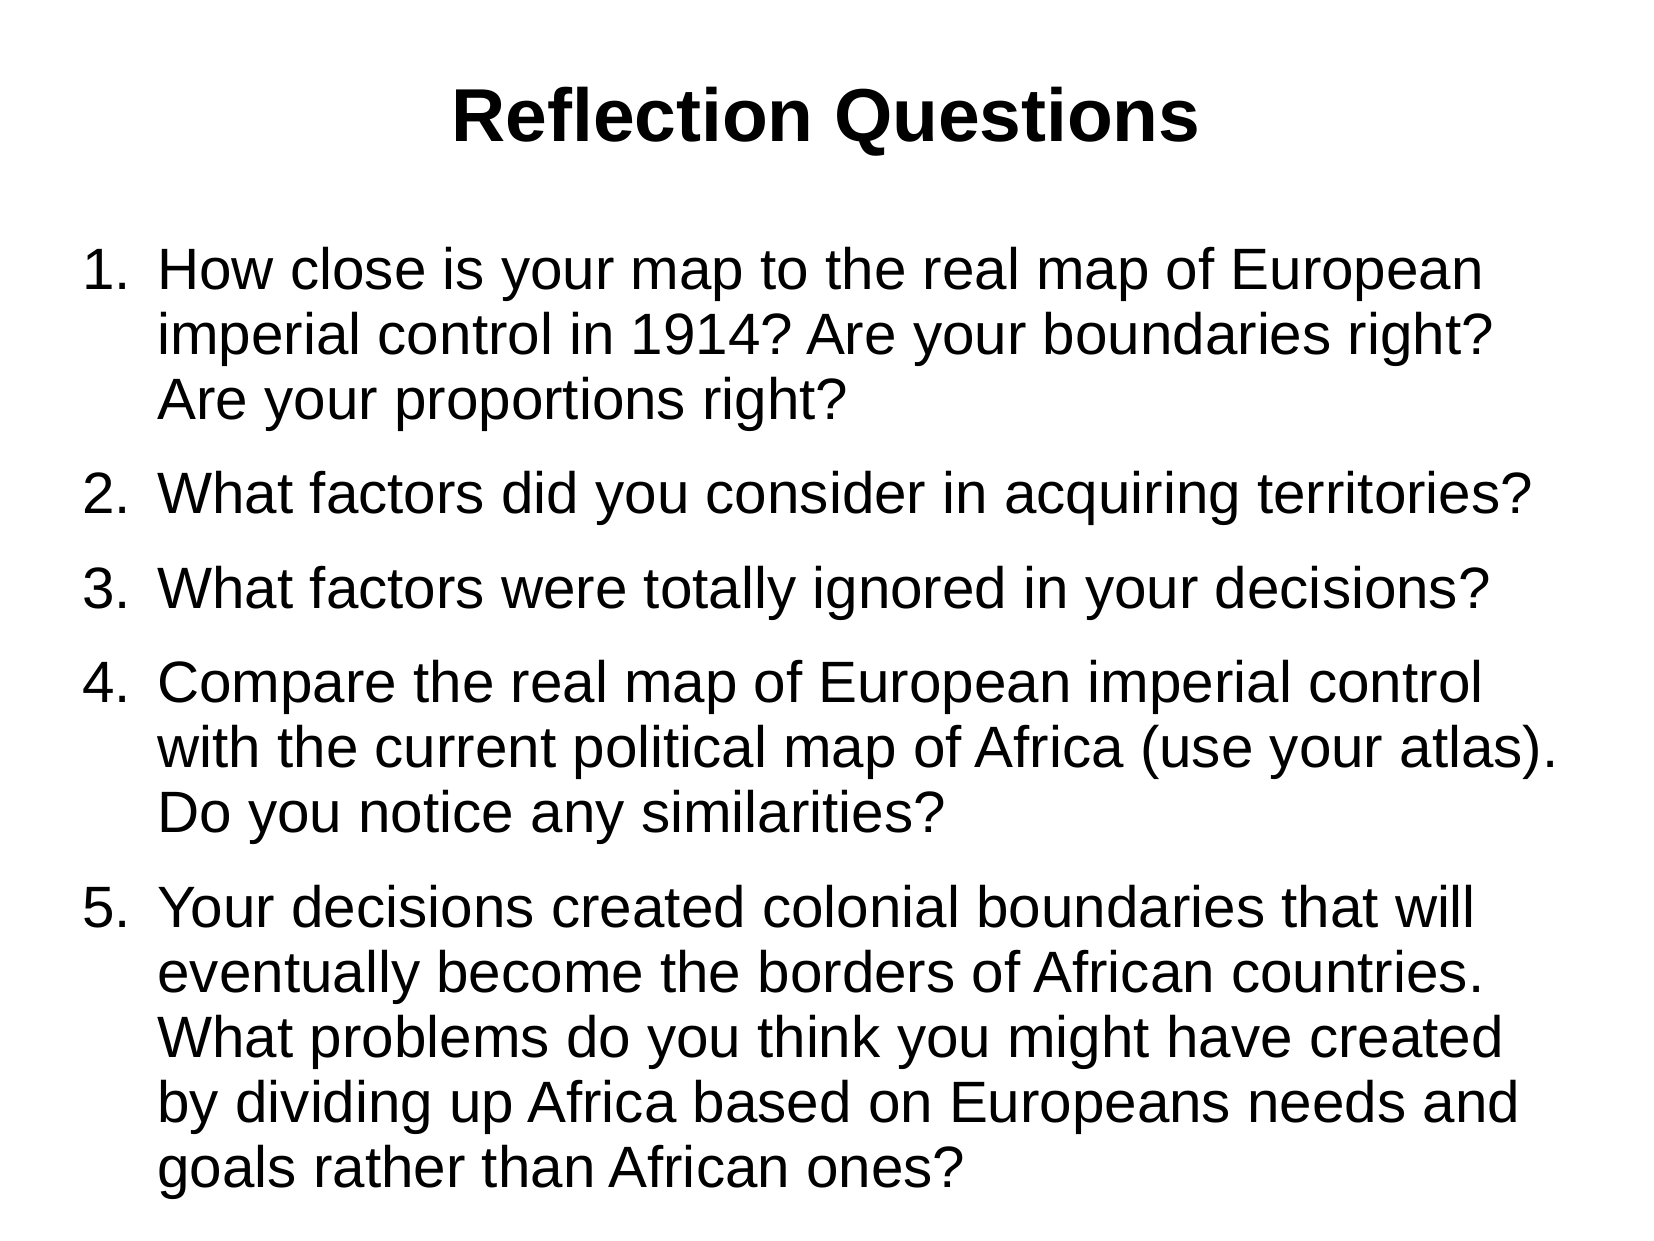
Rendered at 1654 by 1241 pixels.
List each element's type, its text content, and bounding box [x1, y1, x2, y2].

list How close is your map to the real map of European imperial control in 1914? Are your boundaries right? Are your proportions right? What factors did you consider in acquiring territories? What factors were totally ignored in your decisions? Compare the real map of European imperial control with the current political map of Africa (use your atlas). Do you notice any similarities? Your decisions created colonial boundaries that will eventually become the borders of African countries. What problems do you think you might have created by dividing up Africa based on Europeans needs and goals rather than African ones? [82, 232, 1570, 1195]
title Reflection Questions [82, 49, 1570, 183]
